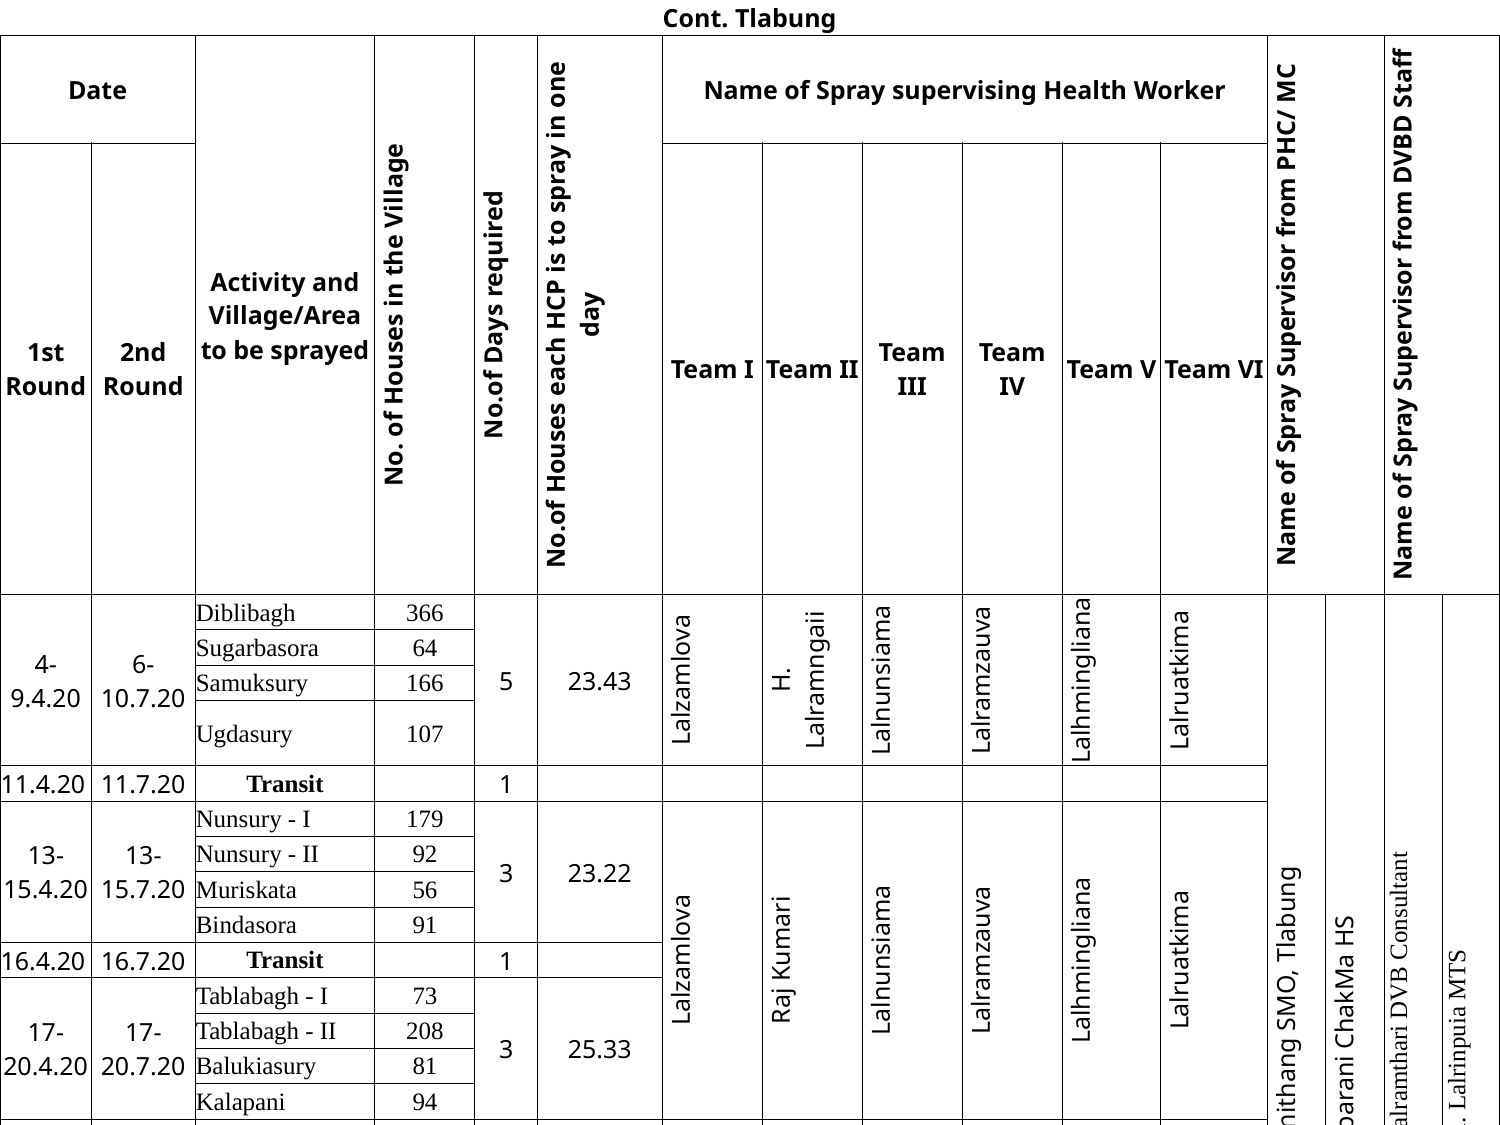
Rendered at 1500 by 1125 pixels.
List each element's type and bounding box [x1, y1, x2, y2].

table_cell [763, 144, 862, 594]
table_cell [763, 1120, 862, 1125]
table_cell [196, 943, 374, 977]
table_cell [863, 1120, 962, 1125]
table_cell [375, 837, 474, 871]
table_cell [375, 595, 474, 629]
table_cell [963, 144, 1062, 594]
table_cell [196, 1049, 374, 1083]
table_cell [1063, 1120, 1160, 1125]
table_cell [1063, 802, 1160, 1119]
table_cell [763, 595, 862, 765]
table_cell [538, 595, 662, 765]
table_cell [375, 872, 474, 907]
table_cell [1326, 595, 1384, 1125]
table_cell [196, 595, 374, 629]
table_cell [763, 766, 862, 801]
table_cell [92, 144, 195, 594]
table_cell [475, 36, 537, 594]
table_cell [196, 666, 374, 700]
table_cell [1063, 595, 1160, 765]
table_cell [375, 766, 474, 801]
table_cell [375, 1120, 474, 1125]
table_cell [963, 1120, 1062, 1125]
table_cell [663, 802, 762, 1119]
table_cell [538, 1120, 662, 1125]
table_cell [663, 766, 762, 801]
table_cell [92, 943, 195, 977]
table_cell [375, 36, 474, 594]
table_cell [1, 943, 91, 977]
table_cell [92, 766, 195, 801]
table_cell [663, 36, 1267, 143]
table_cell [1161, 595, 1267, 765]
table_cell [863, 595, 962, 765]
table_cell [863, 144, 962, 594]
table_cell [375, 1049, 474, 1083]
table_cell [1063, 766, 1160, 801]
table_cell [1161, 766, 1267, 801]
table_cell [375, 1084, 474, 1119]
table_cell [1, 144, 91, 594]
table_header [0, 0, 1500, 35]
table_cell [196, 36, 374, 594]
table_cell [196, 766, 374, 801]
table_cell [475, 595, 537, 765]
table_cell [1, 766, 91, 801]
table_cell [196, 630, 374, 665]
table_cell [663, 595, 762, 765]
table_cell [196, 837, 374, 871]
table_cell [663, 144, 762, 594]
table_cell [1, 1120, 91, 1125]
table_cell [763, 802, 862, 1119]
table_cell [92, 802, 195, 942]
table_cell [475, 1120, 537, 1125]
table_cell [663, 1120, 762, 1125]
table_cell [963, 766, 1062, 801]
table_cell [475, 802, 537, 942]
table_cell [375, 1014, 474, 1048]
table_cell [196, 978, 374, 1013]
table_cell [375, 908, 474, 942]
table_cell [92, 978, 195, 1119]
table_cell [375, 802, 474, 836]
table_cell [538, 943, 662, 977]
table_cell [196, 802, 374, 836]
table_cell [375, 978, 474, 1013]
table_cell [375, 943, 474, 977]
table_cell [196, 1084, 374, 1119]
table_cell [196, 1014, 374, 1048]
table_cell [1, 802, 91, 942]
table_cell [1268, 36, 1384, 594]
table_cell [375, 666, 474, 700]
table_cell [92, 1120, 195, 1125]
table_cell [196, 1120, 374, 1125]
table_cell [963, 802, 1062, 1119]
table_cell [1443, 595, 1499, 1125]
table_cell [863, 802, 962, 1119]
table_cell [1063, 144, 1160, 594]
table_cell [196, 701, 374, 765]
table_cell [538, 978, 662, 1119]
table_cell [1268, 595, 1325, 1125]
table_cell [475, 943, 537, 977]
table_cell [1, 36, 195, 143]
table_cell [475, 766, 537, 801]
table_cell [538, 802, 662, 942]
table_cell [196, 908, 374, 942]
table_cell [963, 595, 1062, 765]
table_cell [1, 978, 91, 1119]
table_cell [538, 766, 662, 801]
table_cell [863, 766, 962, 801]
table_cell [1161, 802, 1267, 1119]
table_cell [538, 36, 662, 594]
table_cell [196, 872, 374, 907]
table_cell [1385, 36, 1499, 594]
table_cell [1385, 595, 1442, 1125]
table_cell [92, 595, 195, 765]
table_cell [1, 595, 91, 765]
table_cell [1161, 144, 1267, 594]
table_cell [375, 630, 474, 665]
table_cell [475, 978, 537, 1119]
table_cell [1161, 1120, 1267, 1125]
table_cell [375, 701, 474, 765]
